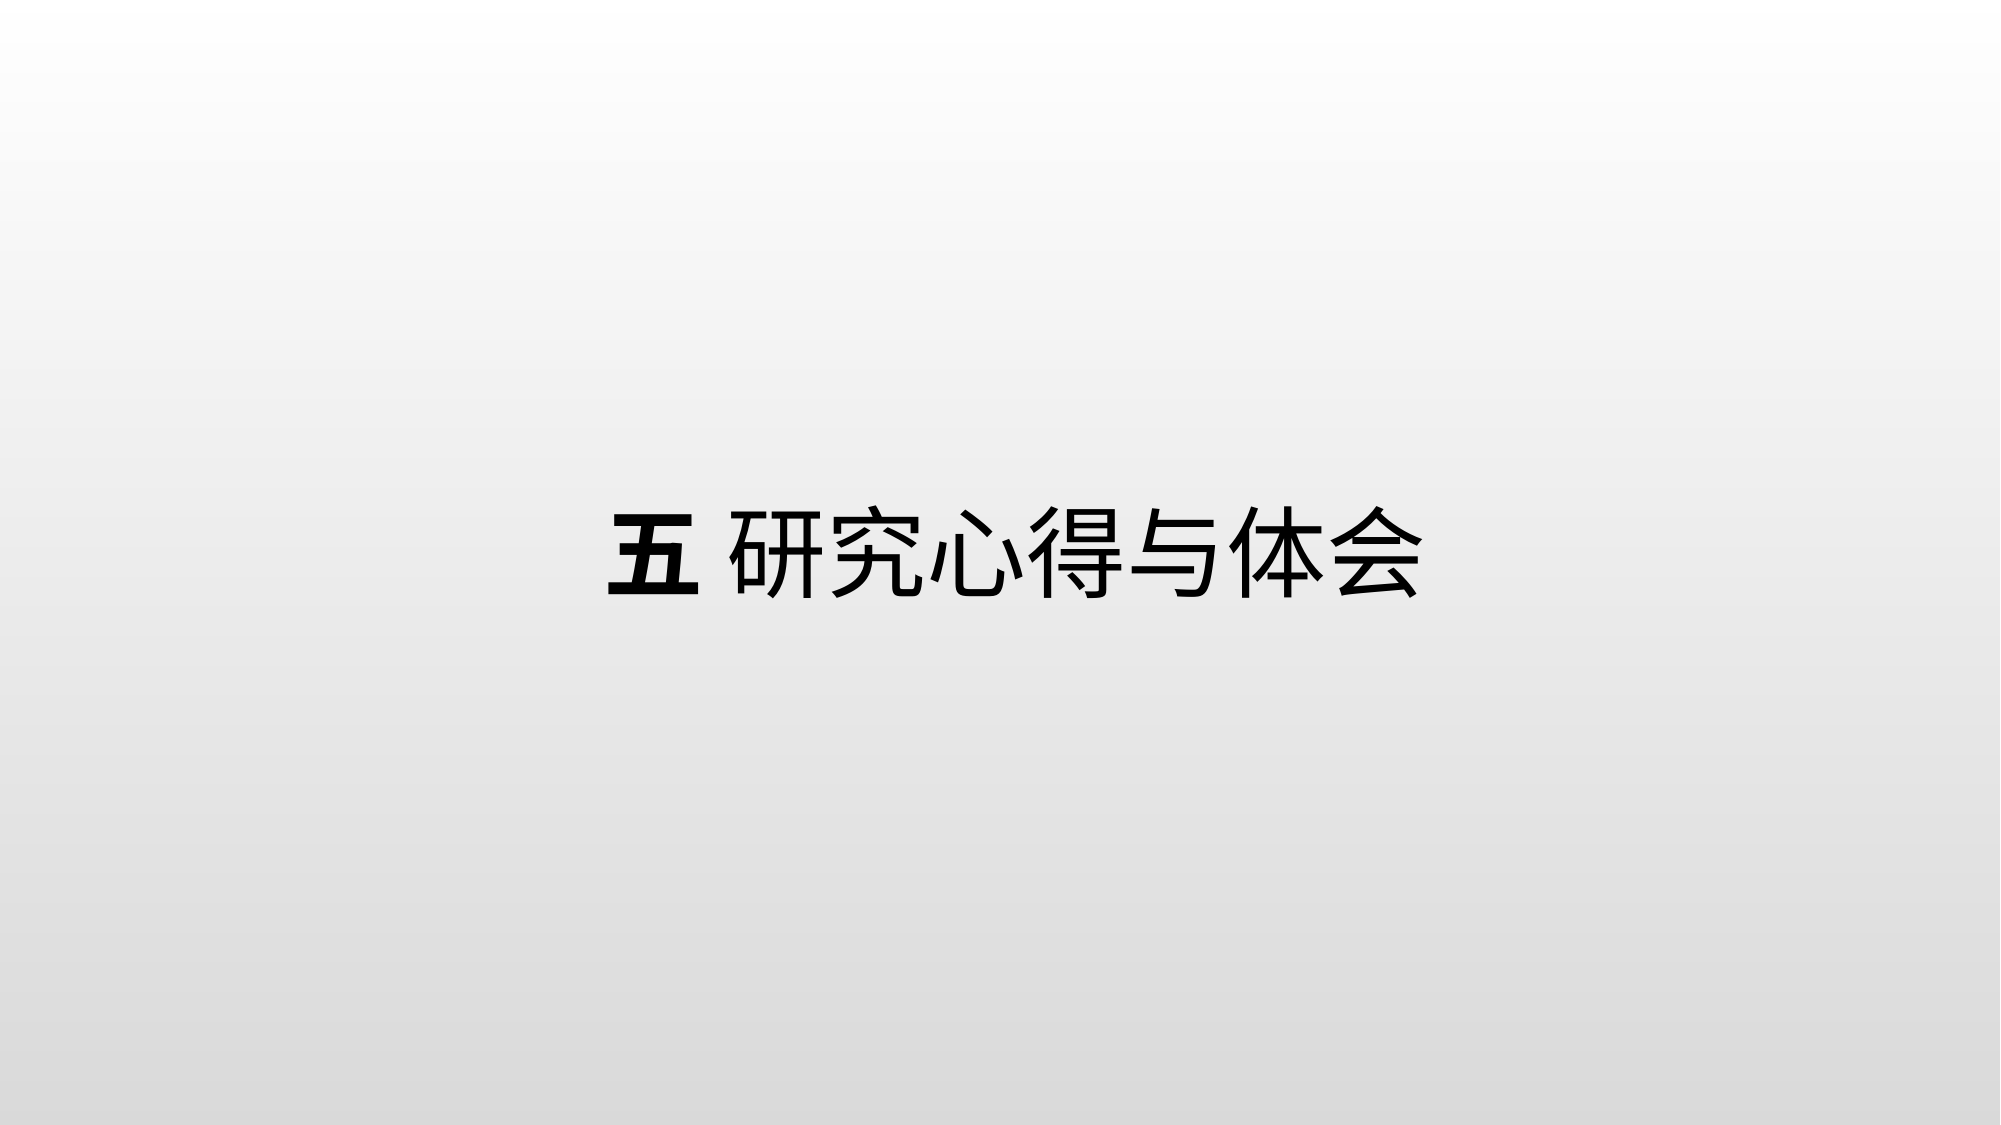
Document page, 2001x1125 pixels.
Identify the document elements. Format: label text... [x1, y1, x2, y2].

text_box 五 研究心得与体会 [456, 459, 1543, 799]
